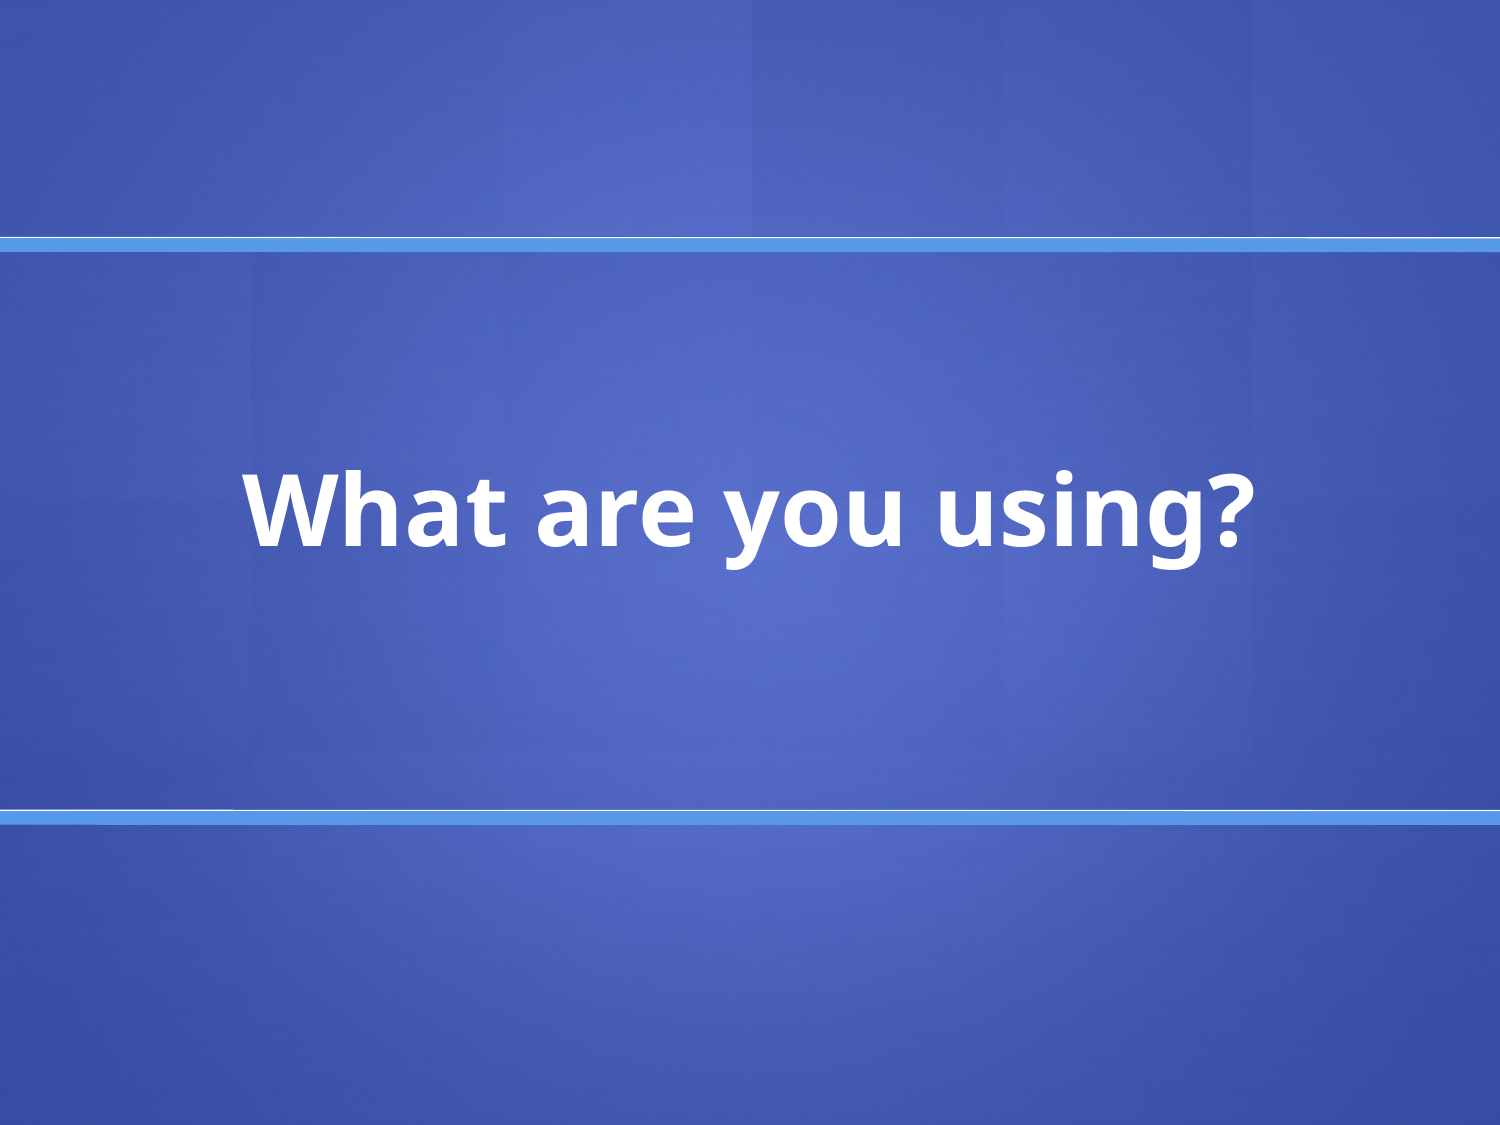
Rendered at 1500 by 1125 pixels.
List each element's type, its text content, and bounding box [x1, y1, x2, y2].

title What are you using? [75, 350, 1425, 574]
